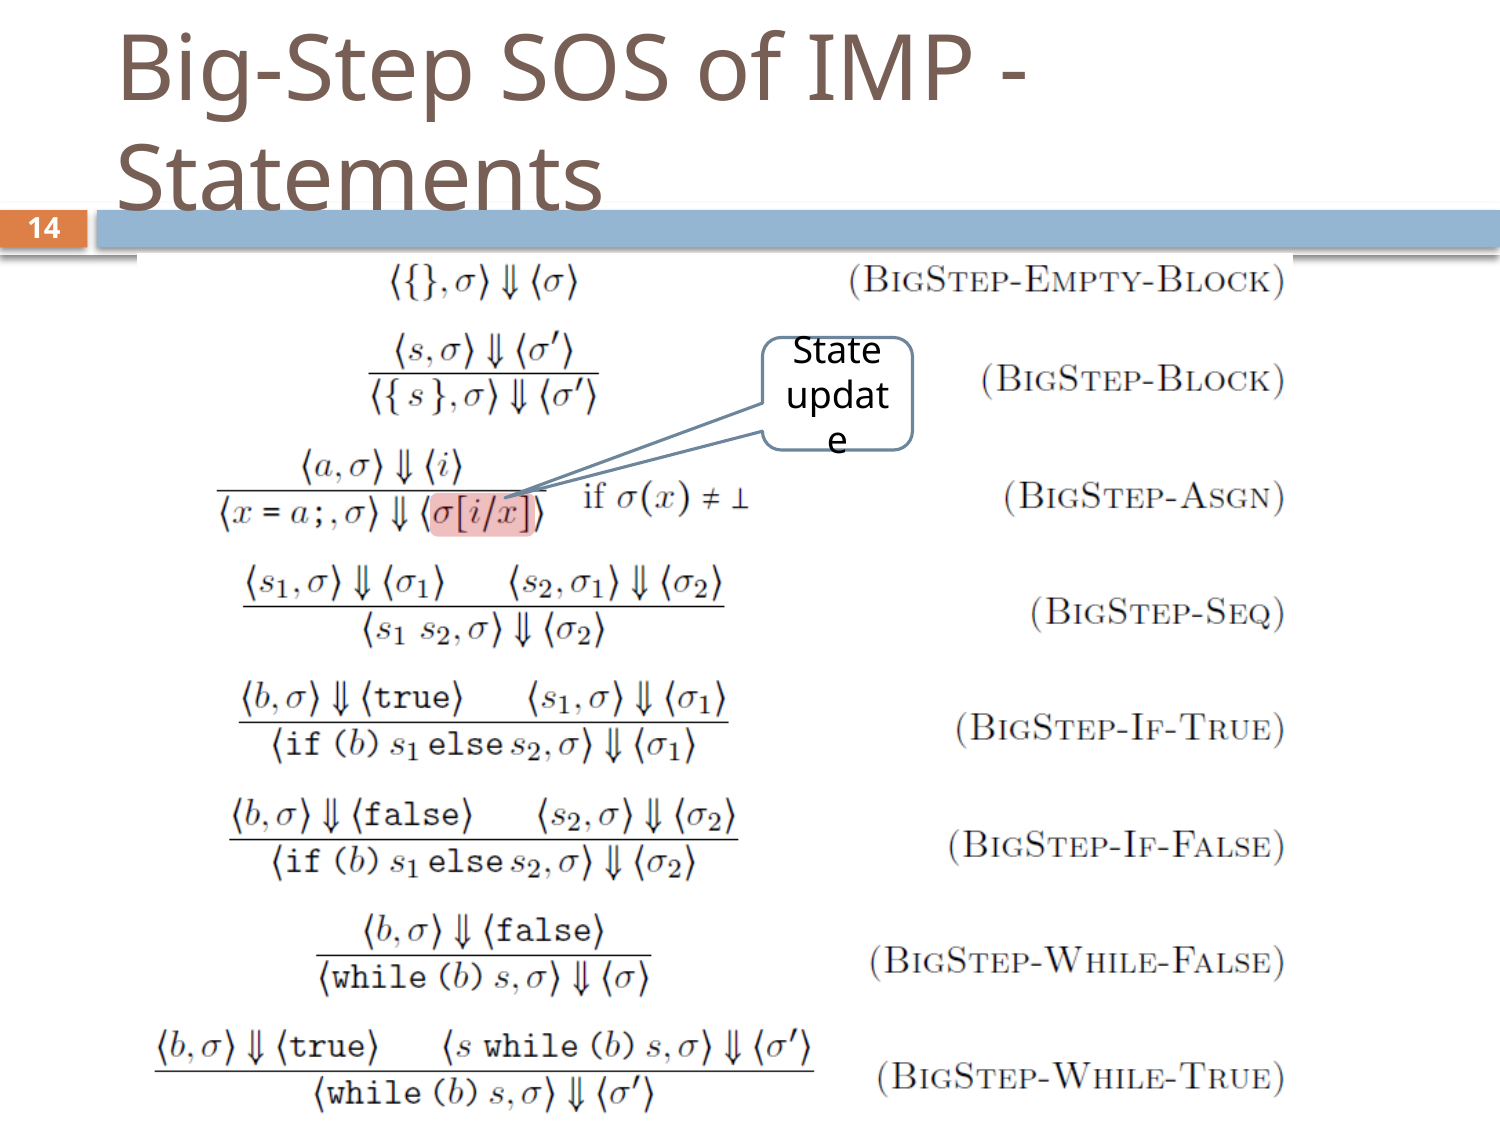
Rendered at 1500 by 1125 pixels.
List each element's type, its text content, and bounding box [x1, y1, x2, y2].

picture [137, 253, 1293, 1120]
slide_number 14 [0, 208, 88, 249]
title Big-Step SOS of IMP - Statements [100, 37, 1438, 200]
